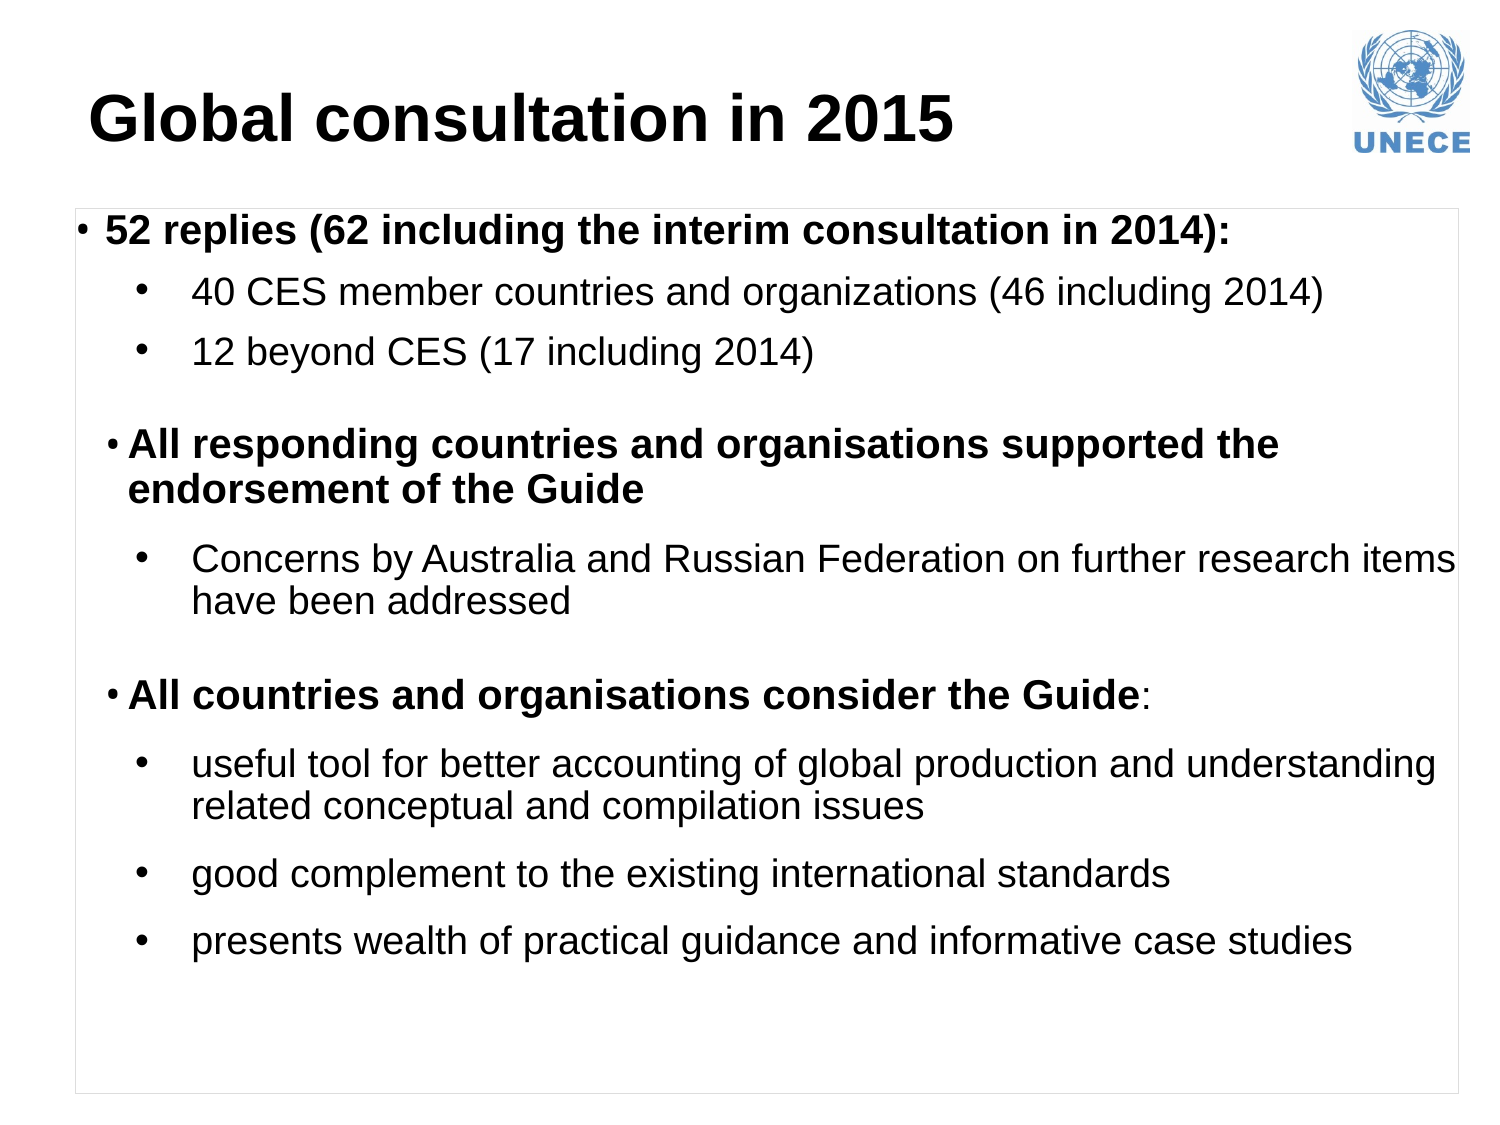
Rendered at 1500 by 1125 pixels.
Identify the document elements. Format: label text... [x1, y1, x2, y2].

picture [1439, 30, 1470, 153]
title Global consultation in 2015 [88, 30, 1439, 156]
list 52 replies (62 including the interim consultation in 2014): 40 CES member countries and organizations (46 including 2014) 12 beyond CES (17 including 2014) All responding countries and organisations supported the endorsement of the Guide Concerns by Australia and Russian Federation on further research items have been addressed All countries and organisations consider the Guide: useful tool for better accounting of global production and understanding related conceptual and compilation issues good complement to the existing international standards presents wealth of practical guidance and informative case studies [75, 208, 1459, 1094]
